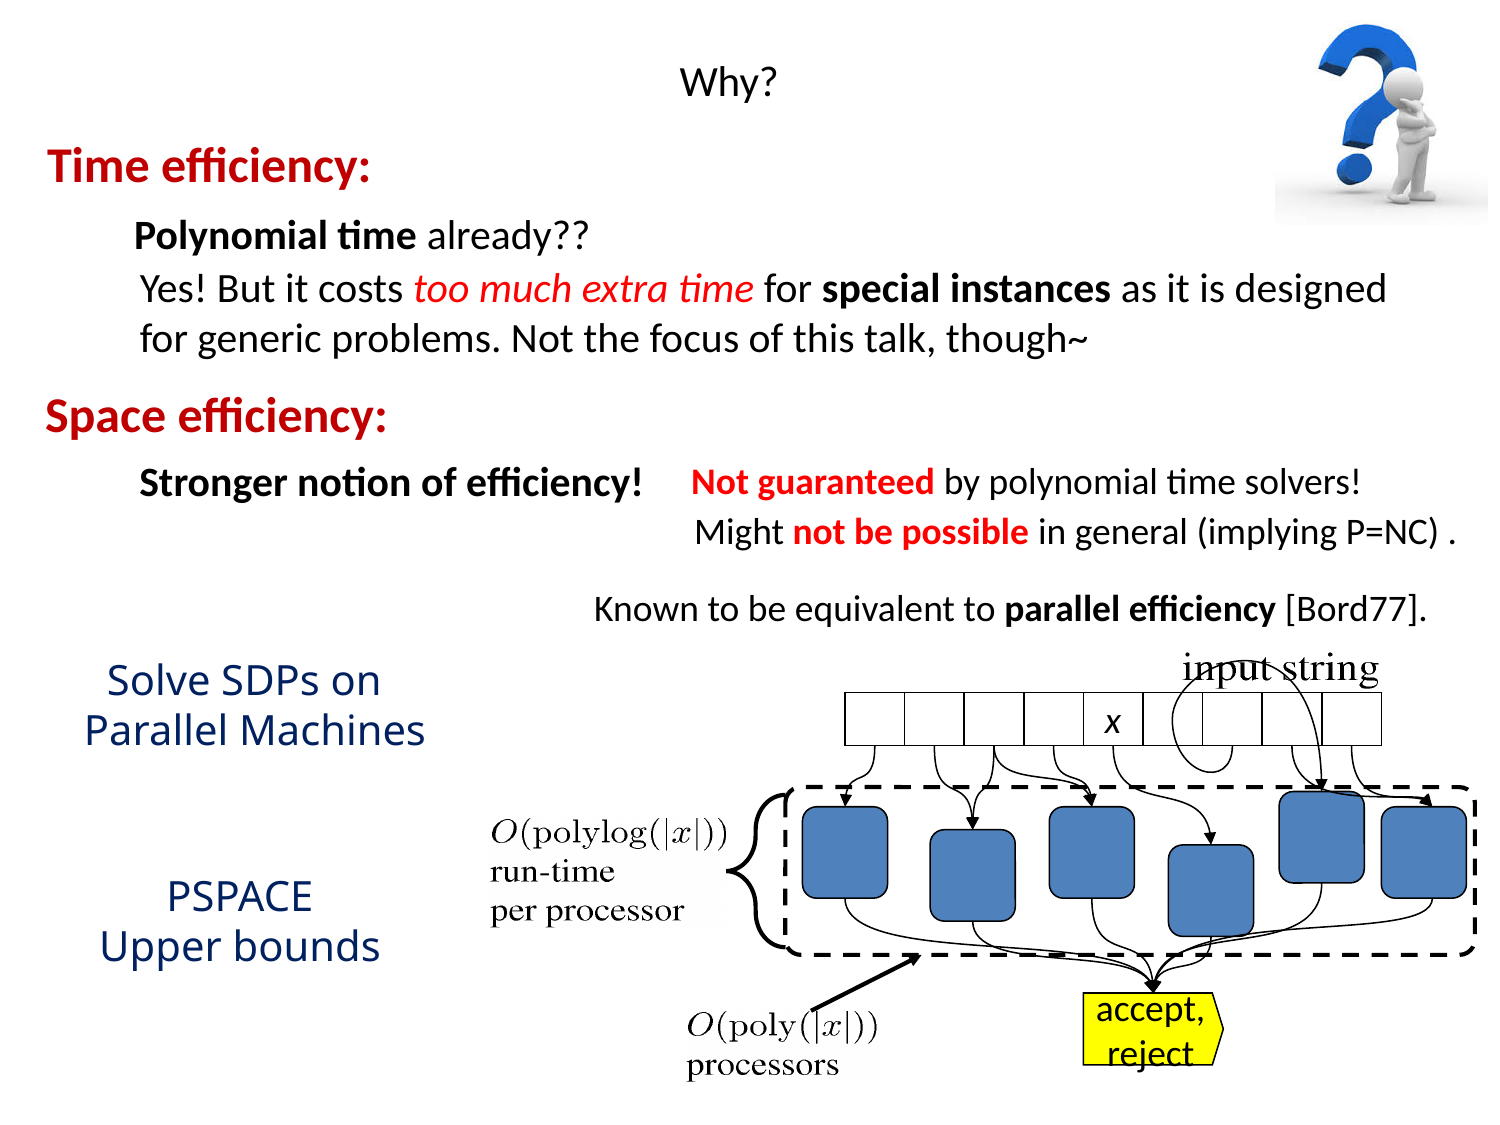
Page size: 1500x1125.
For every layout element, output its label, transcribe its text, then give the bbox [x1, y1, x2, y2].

picture [1274, 12, 1488, 225]
text_box Might not be possible in general (implying P=NC) . [679, 499, 1473, 560]
text_box Space efficiency: [30, 374, 404, 450]
text_box Polynomial time already?? [119, 200, 606, 265]
text_box PSPACE Upper bounds [84, 862, 396, 978]
text_box Not guaranteed by polynomial time solvers! [676, 449, 1378, 510]
text_box Solve SDPs on Parallel Machines [58, 646, 441, 762]
text_box Time efficiency: [32, 124, 387, 200]
text_box Stronger notion of efficiency! [124, 446, 660, 512]
title Why? [75, 45, 1269, 113]
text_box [487, 649, 1476, 1083]
text_box Yes! But it costs too much extra time for special instances as it is designed for generic problems. Not the focus of this talk, though~ [125, 253, 1425, 368]
text_box Known to be equivalent to parallel efficiency [Bord77]. [579, 576, 1452, 637]
